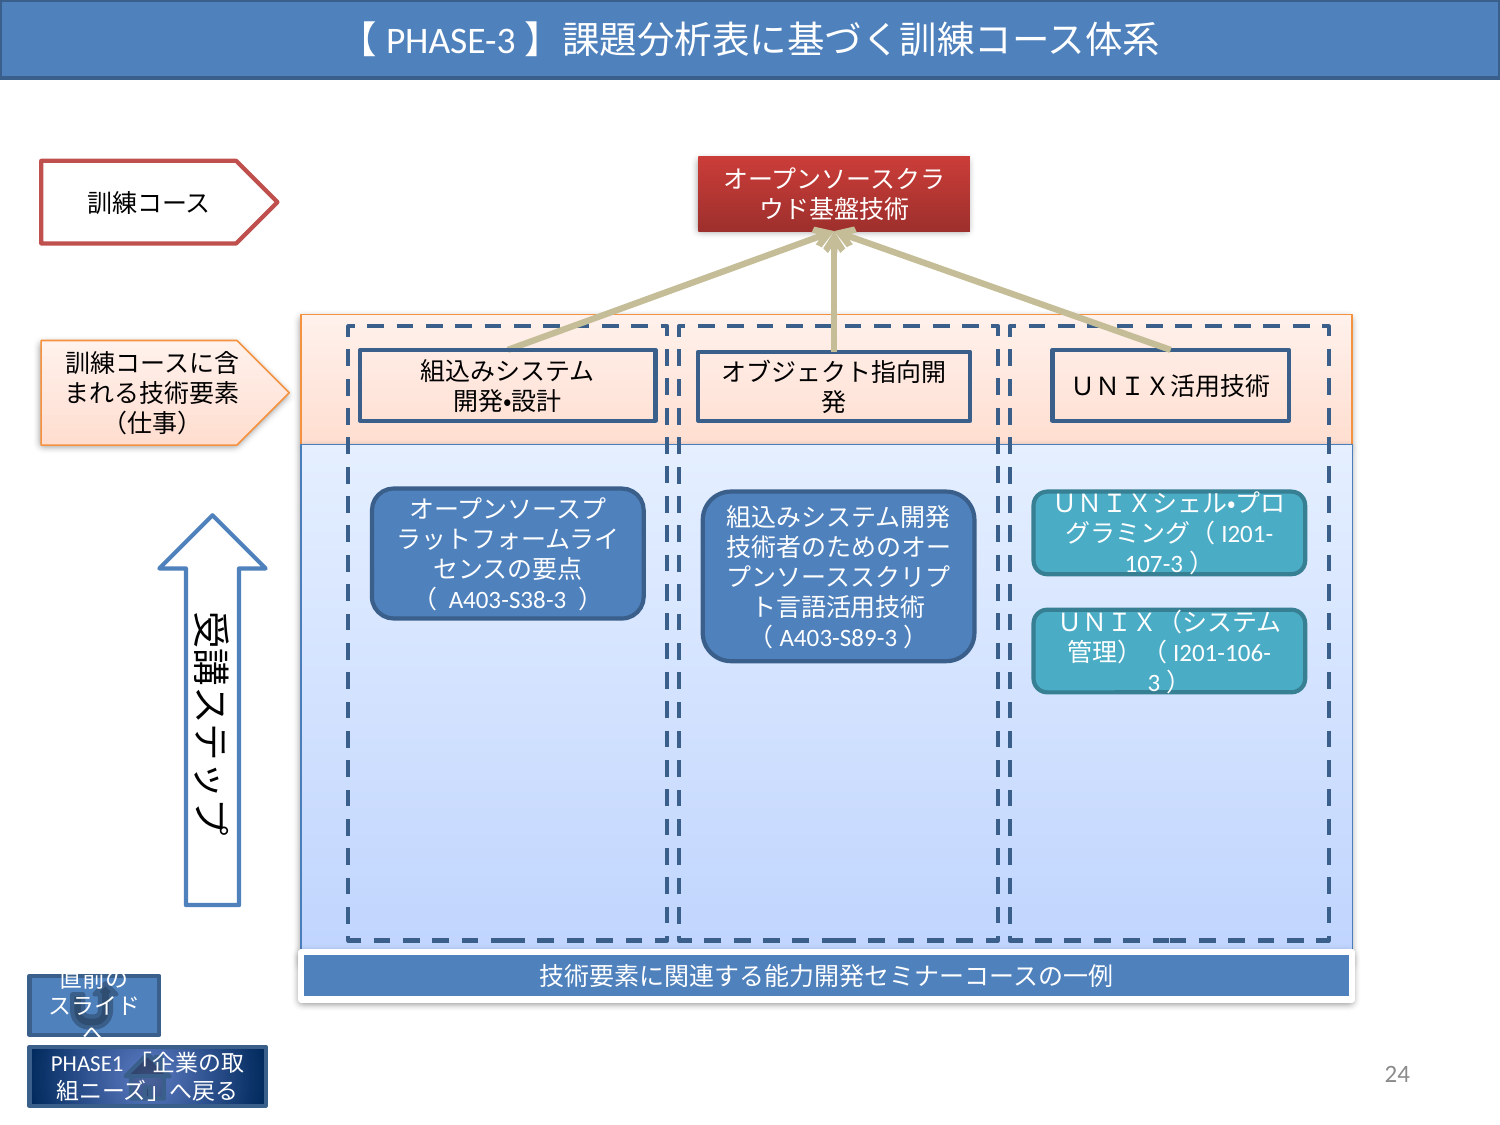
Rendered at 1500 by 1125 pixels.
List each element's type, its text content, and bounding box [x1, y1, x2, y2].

text_box 技術要素に関連する能力開発セミナーコースの一例 [298, 949, 1355, 1003]
text_box [346, 324, 669, 943]
text_box 直前の スライドへ [27, 974, 161, 1037]
text_box 訓練コースに含まれる技術要素 （仕事） [40, 339, 290, 446]
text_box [834, 231, 1171, 350]
text_box [668, 358, 679, 442]
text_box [507, 231, 832, 350]
text_box [999, 358, 1009, 442]
text_box [300, 314, 502, 443]
text_box 組込みシステム 開発・設計 [358, 348, 658, 423]
text_box 受講ステップ [157, 513, 268, 908]
text_box 組込みシステム開発技術者のためのオープンソーススクリプト言語活用技術 （A403-S89-3） [700, 489, 977, 664]
text_box [1008, 324, 1331, 943]
text_box [300, 444, 1353, 948]
slide_number 24 [1074, 1042, 1425, 1103]
text_box [1176, 314, 1353, 443]
text_box オープンソースクラウド基盤技術 [698, 156, 970, 230]
text_box 【PHASE-3】課題分析表に基づく訓練コース体系 [0, 0, 1500, 80]
text_box [677, 358, 1000, 943]
text_box ＵＮＩＸ（システム管理）（I201-106-3） [1031, 607, 1308, 695]
text_box ＵＮＩＸシェル・プログラミング（I201-107-3） [1031, 489, 1308, 577]
text_box PHASE1「企業の取組ニーズ」へ戻る [27, 1045, 268, 1108]
text_box 訓練コース [39, 158, 280, 246]
